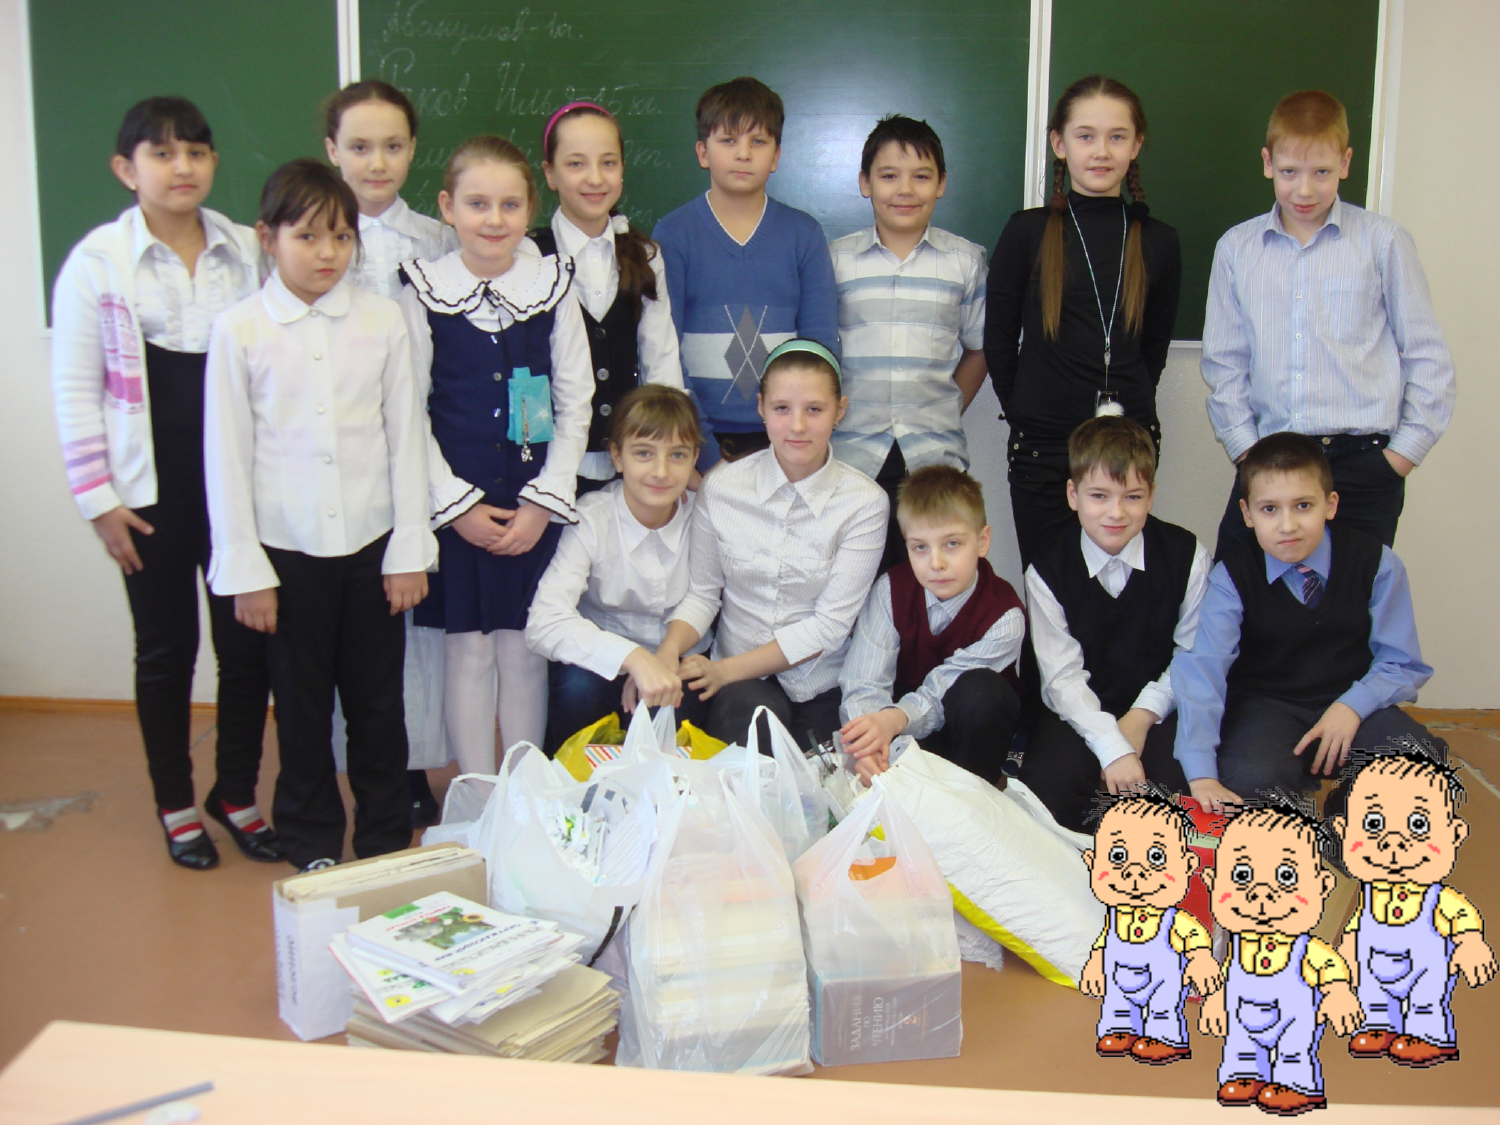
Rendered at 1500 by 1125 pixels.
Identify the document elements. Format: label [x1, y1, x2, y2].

picture [997, 715, 1500, 1125]
list [0, 0, 1500, 1125]
